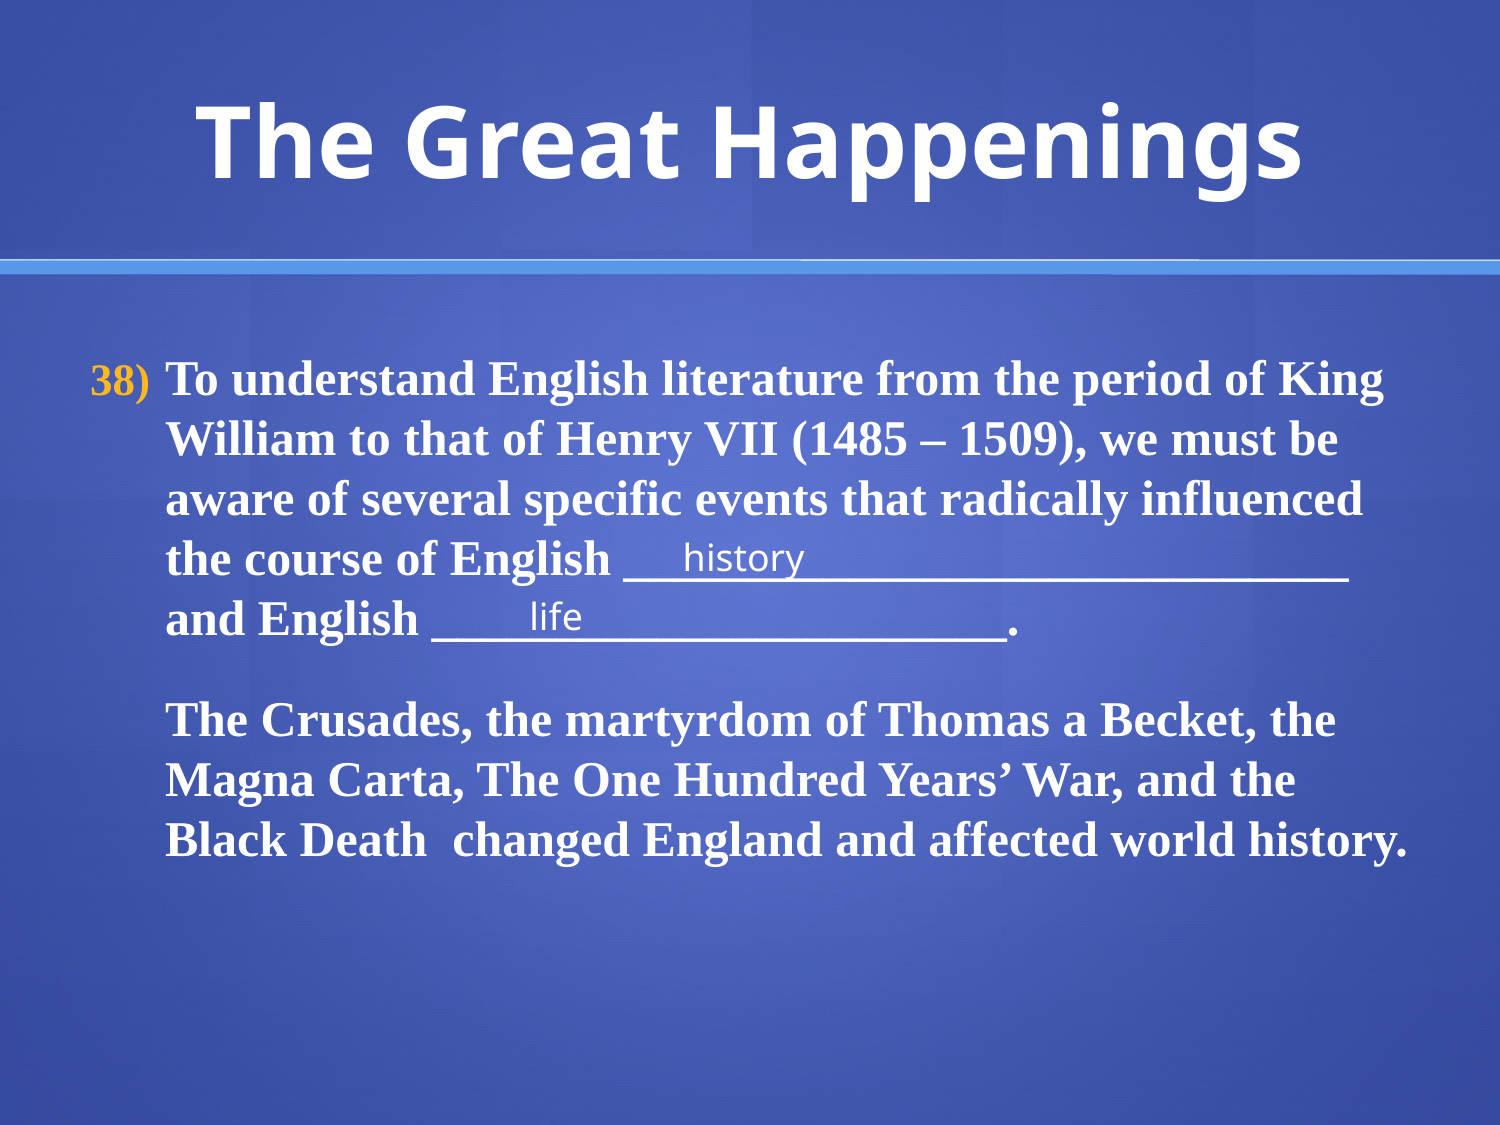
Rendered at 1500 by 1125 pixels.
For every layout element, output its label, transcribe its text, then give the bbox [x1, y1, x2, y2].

text_box history [667, 526, 1183, 587]
text_box life [514, 585, 913, 645]
list To understand English literature from the period of King William to that of Henry VII (1485 – 1509), we must be aware of several specific events that radically influenced the course of English _____________________________ and English _______________________. The Crusades, the martyrdom of Thomas a Becket, the Magna Carta, The One Hundred Years’ War, and the Black Death changed England and affected world history. [75, 337, 1425, 988]
title The Great Happenings [75, 45, 1425, 233]
